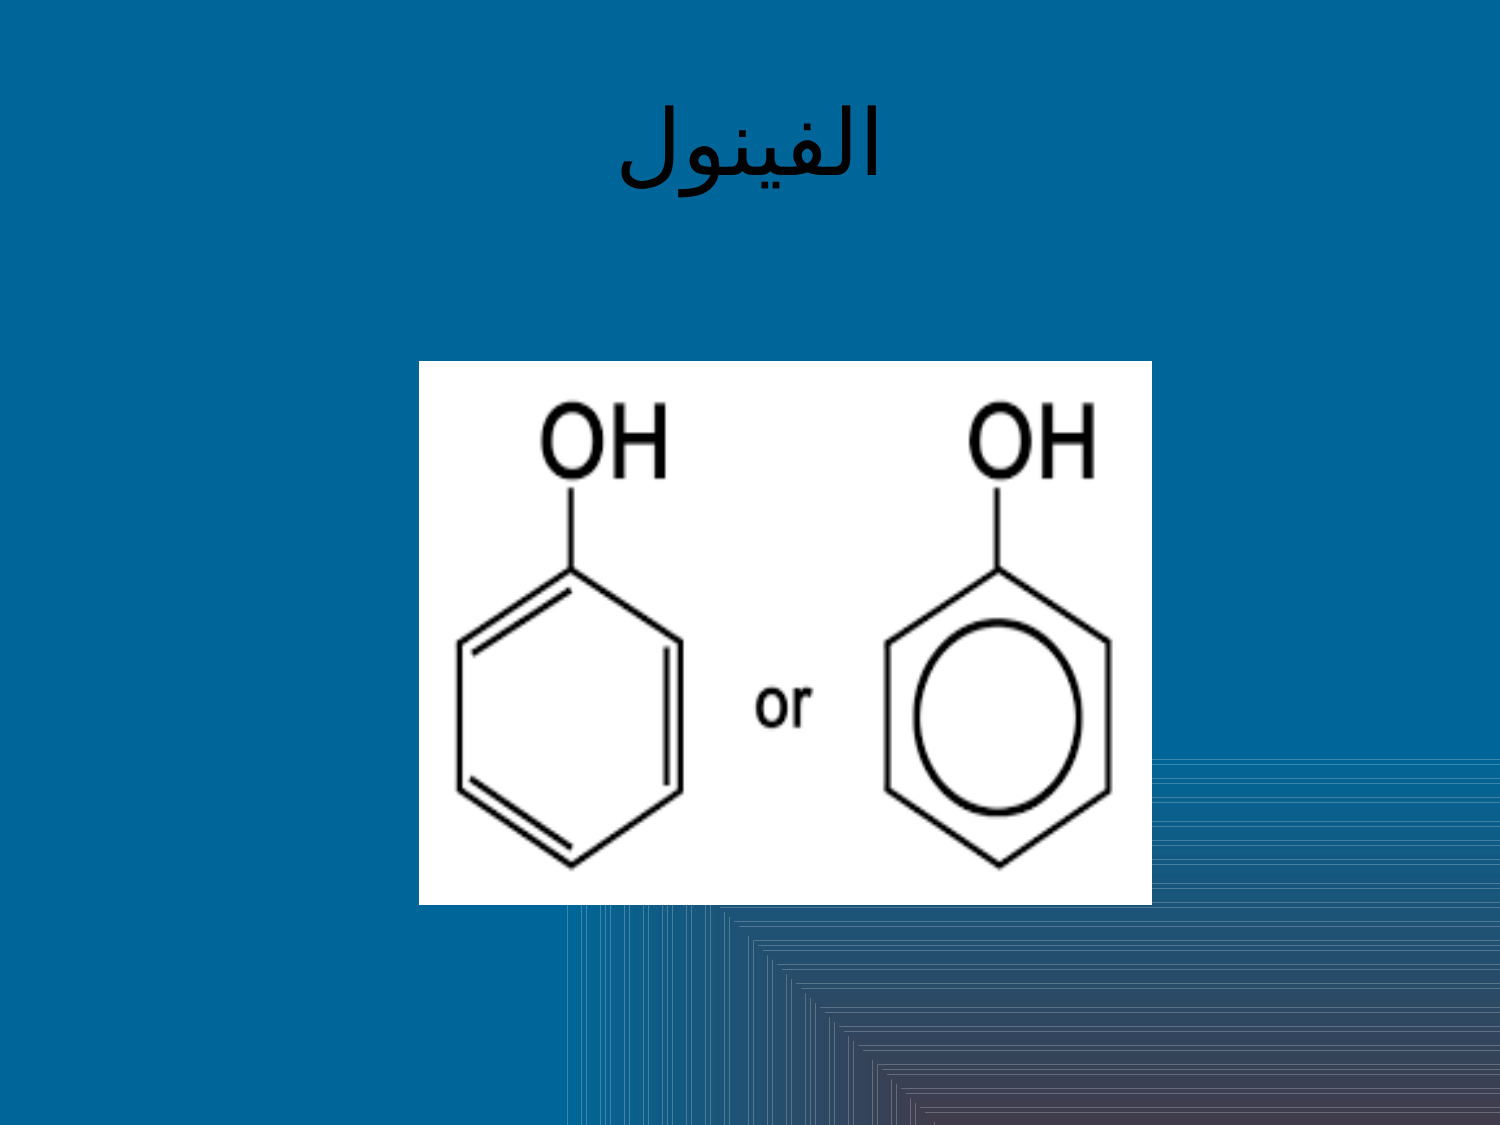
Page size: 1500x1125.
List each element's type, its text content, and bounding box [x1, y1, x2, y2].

title الفينول [75, 45, 1425, 233]
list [418, 361, 1152, 906]
